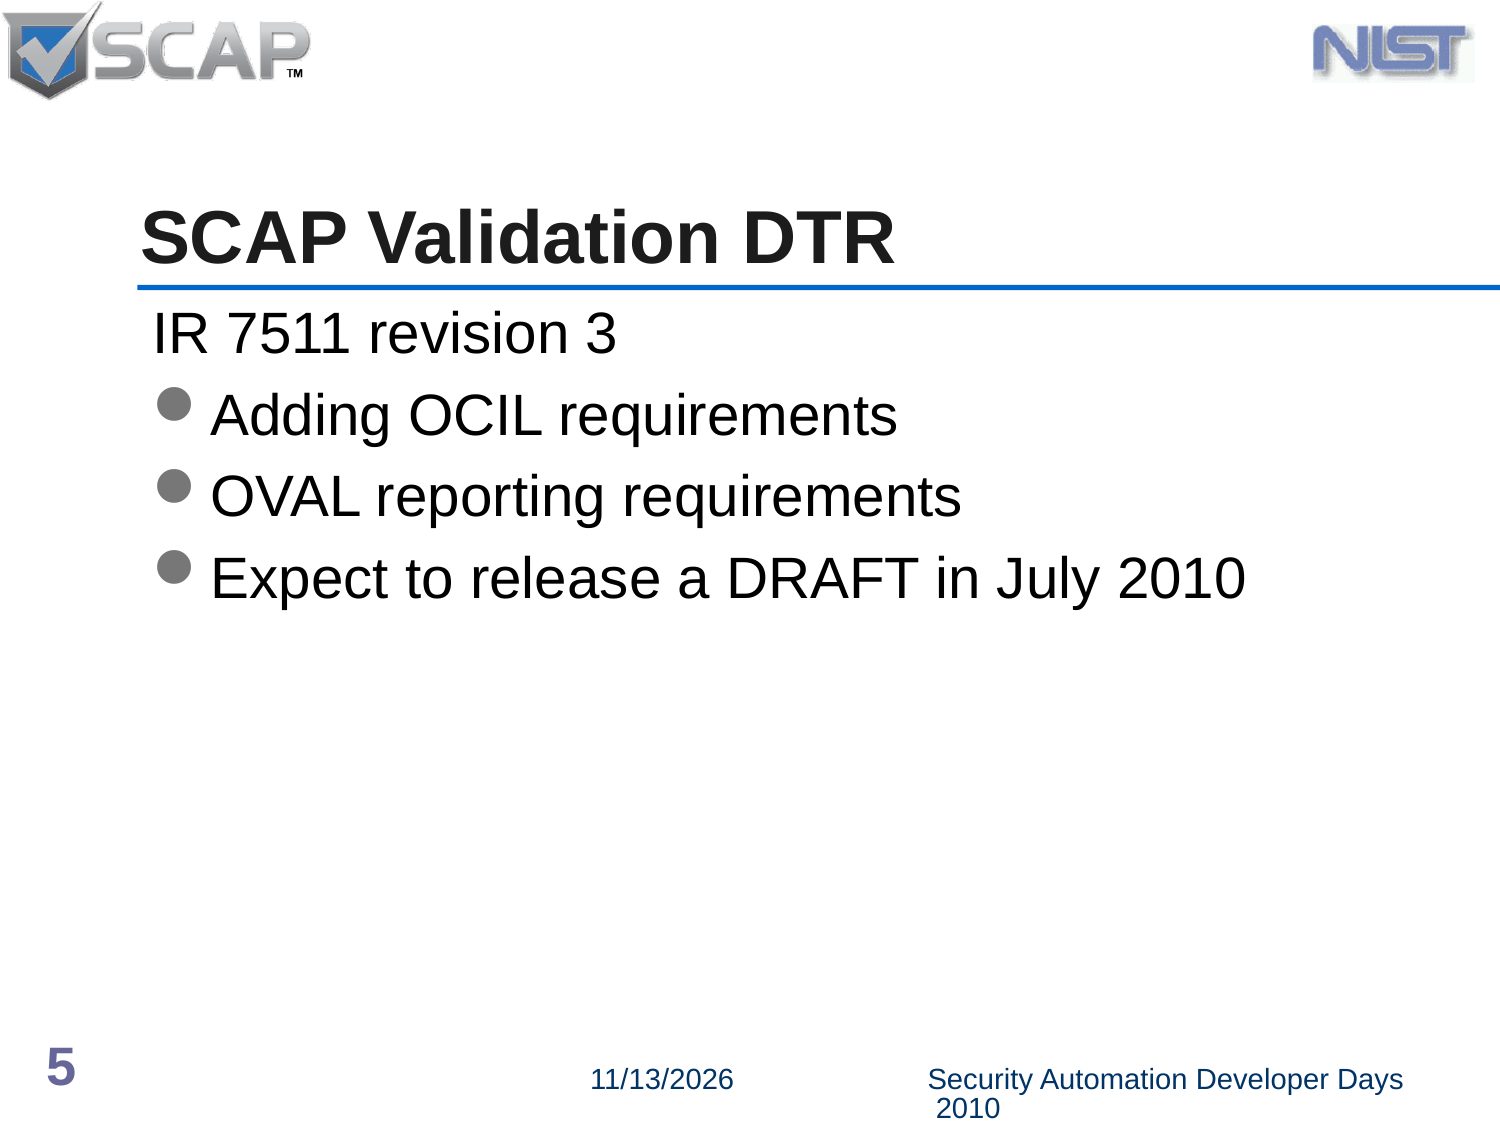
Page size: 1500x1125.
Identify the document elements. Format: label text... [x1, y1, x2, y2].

picture [1312, 24, 1475, 83]
footer Security Automation Developer Days 2010 [912, 1024, 1426, 1104]
list IR 7511 revision 3 Adding OCIL requirements OVAL reporting requirements Expect to release a DRAFT in July 2010 [137, 287, 1400, 1026]
picture [0, 0, 313, 103]
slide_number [399, 1024, 750, 1104]
slide_number 5 [13, 1023, 111, 1105]
title SCAP Validation DTR [124, 99, 1426, 288]
